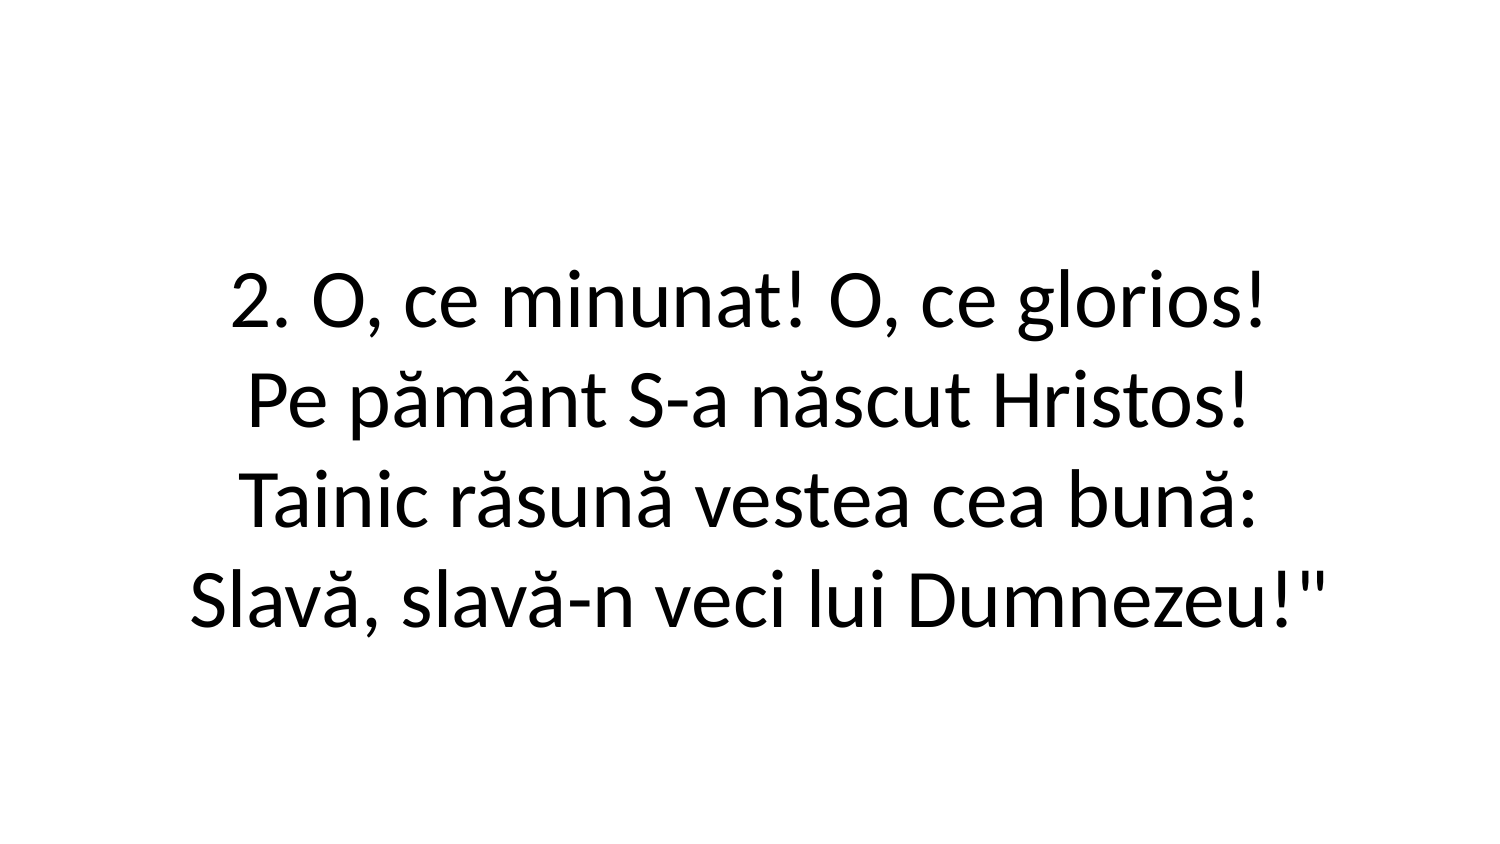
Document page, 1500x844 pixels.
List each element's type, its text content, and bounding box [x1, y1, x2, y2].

text_box 2. O, ce minunat! O, ce glorios! Pe pământ S-a născut Hristos! Tainic răsună vestea cea bună: Slavă, slavă-n veci lui Dumnezeu!" [155, 192, 1345, 652]
